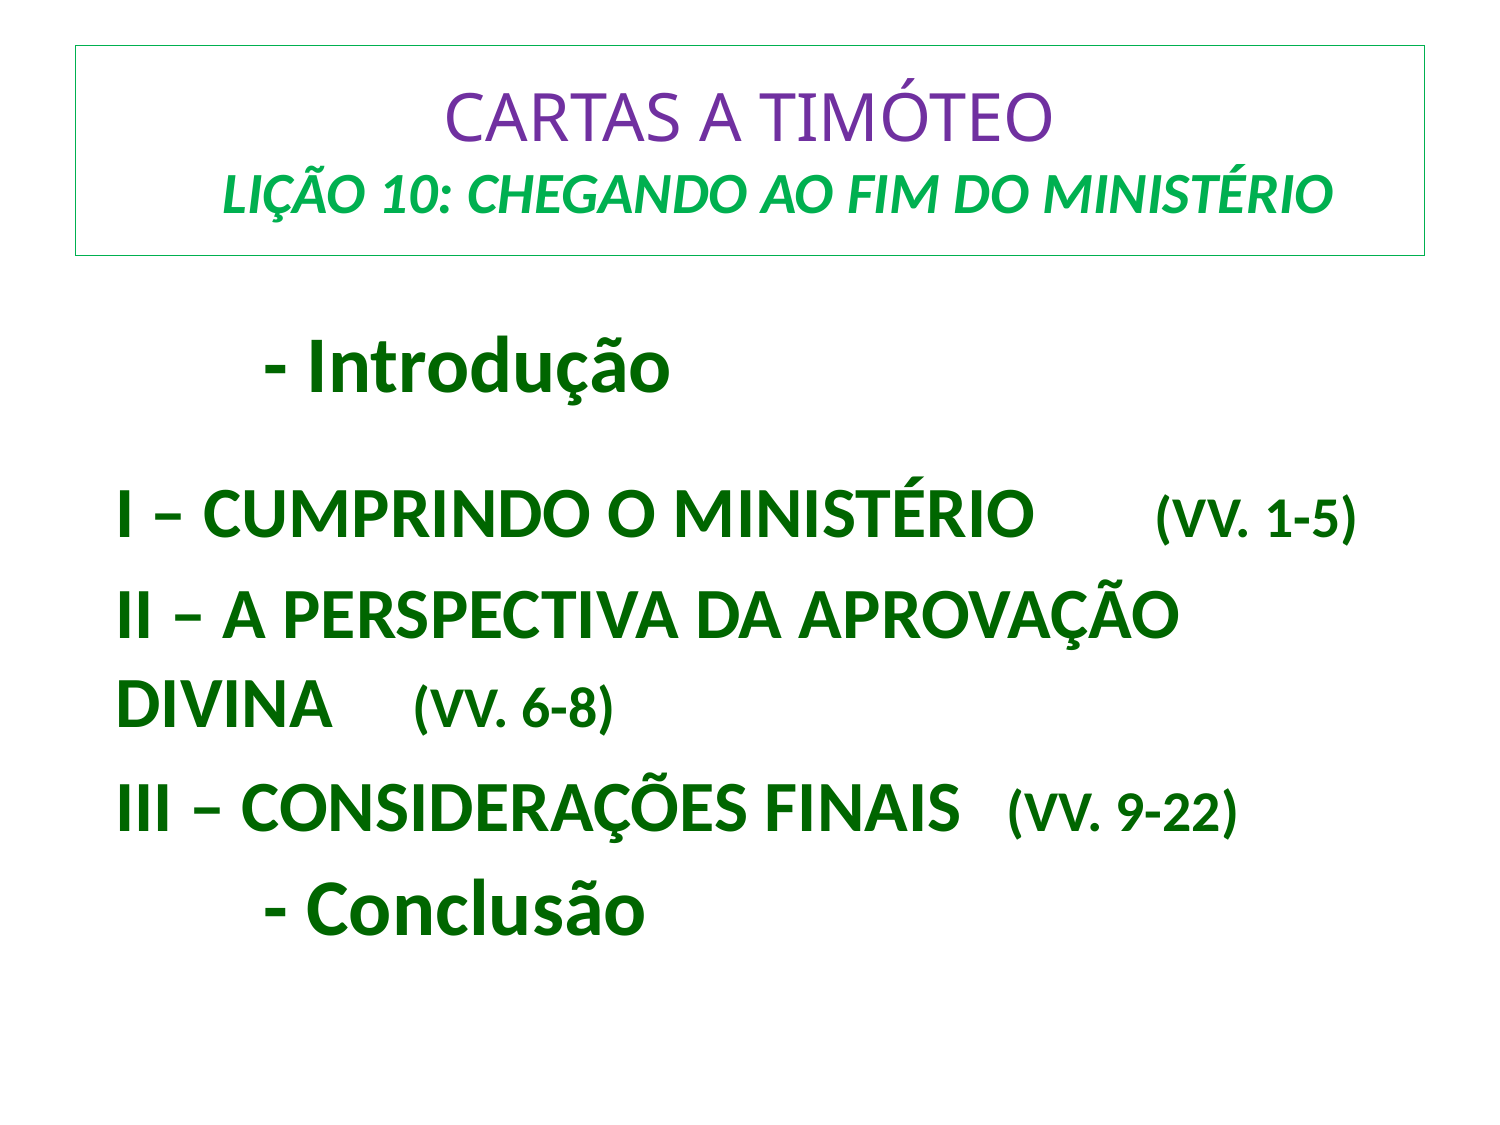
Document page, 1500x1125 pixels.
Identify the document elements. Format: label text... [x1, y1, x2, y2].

list - Introdução I – CUMPRINDO O MINISTÉRIO (VV. 1-5) II – A PERSPECTIVA DA APROVAÇÃO DIVINA (VV. 6-8) III – CONSIDERAÇÕES FINAIS (VV. 9-22) - Conclusão [100, 255, 1424, 975]
title CARTAS A TIMÓTEO LIÇÃO 10: CHEGANDO AO FIM DO MINISTÉRIO [75, 45, 1425, 256]
